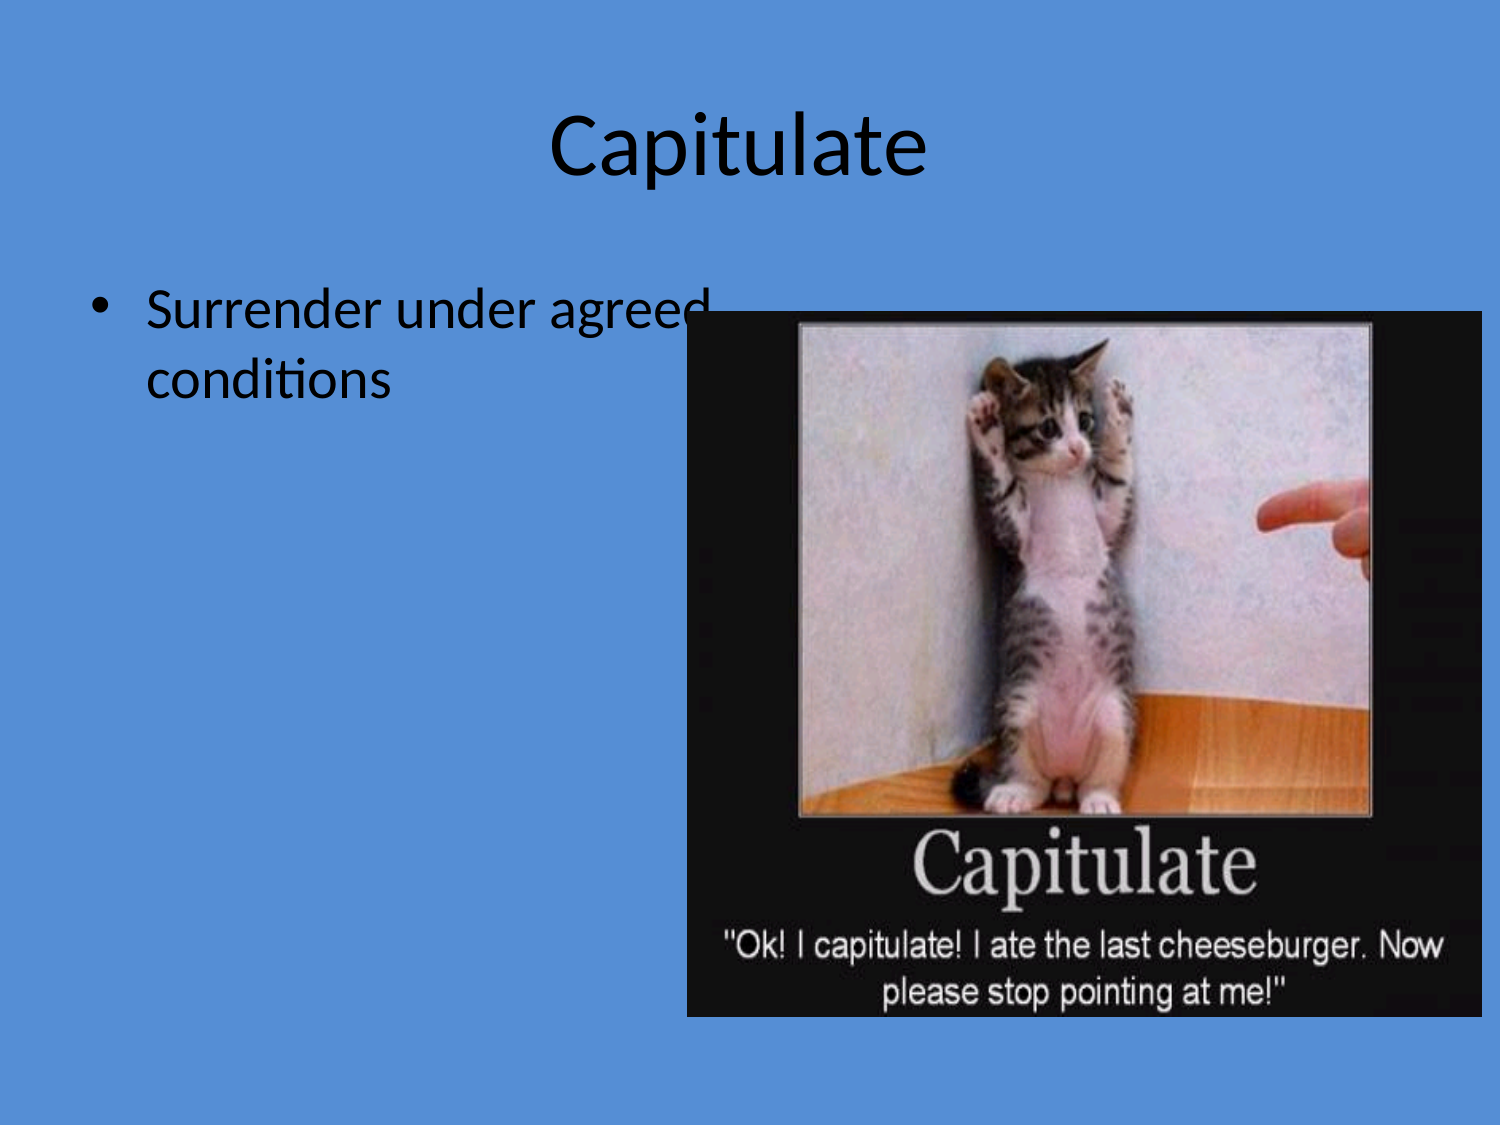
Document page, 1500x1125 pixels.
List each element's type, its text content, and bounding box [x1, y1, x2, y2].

picture [687, 311, 1482, 1017]
title Capitulate [75, 45, 1425, 233]
list Surrender under agreed conditions [75, 262, 738, 1005]
